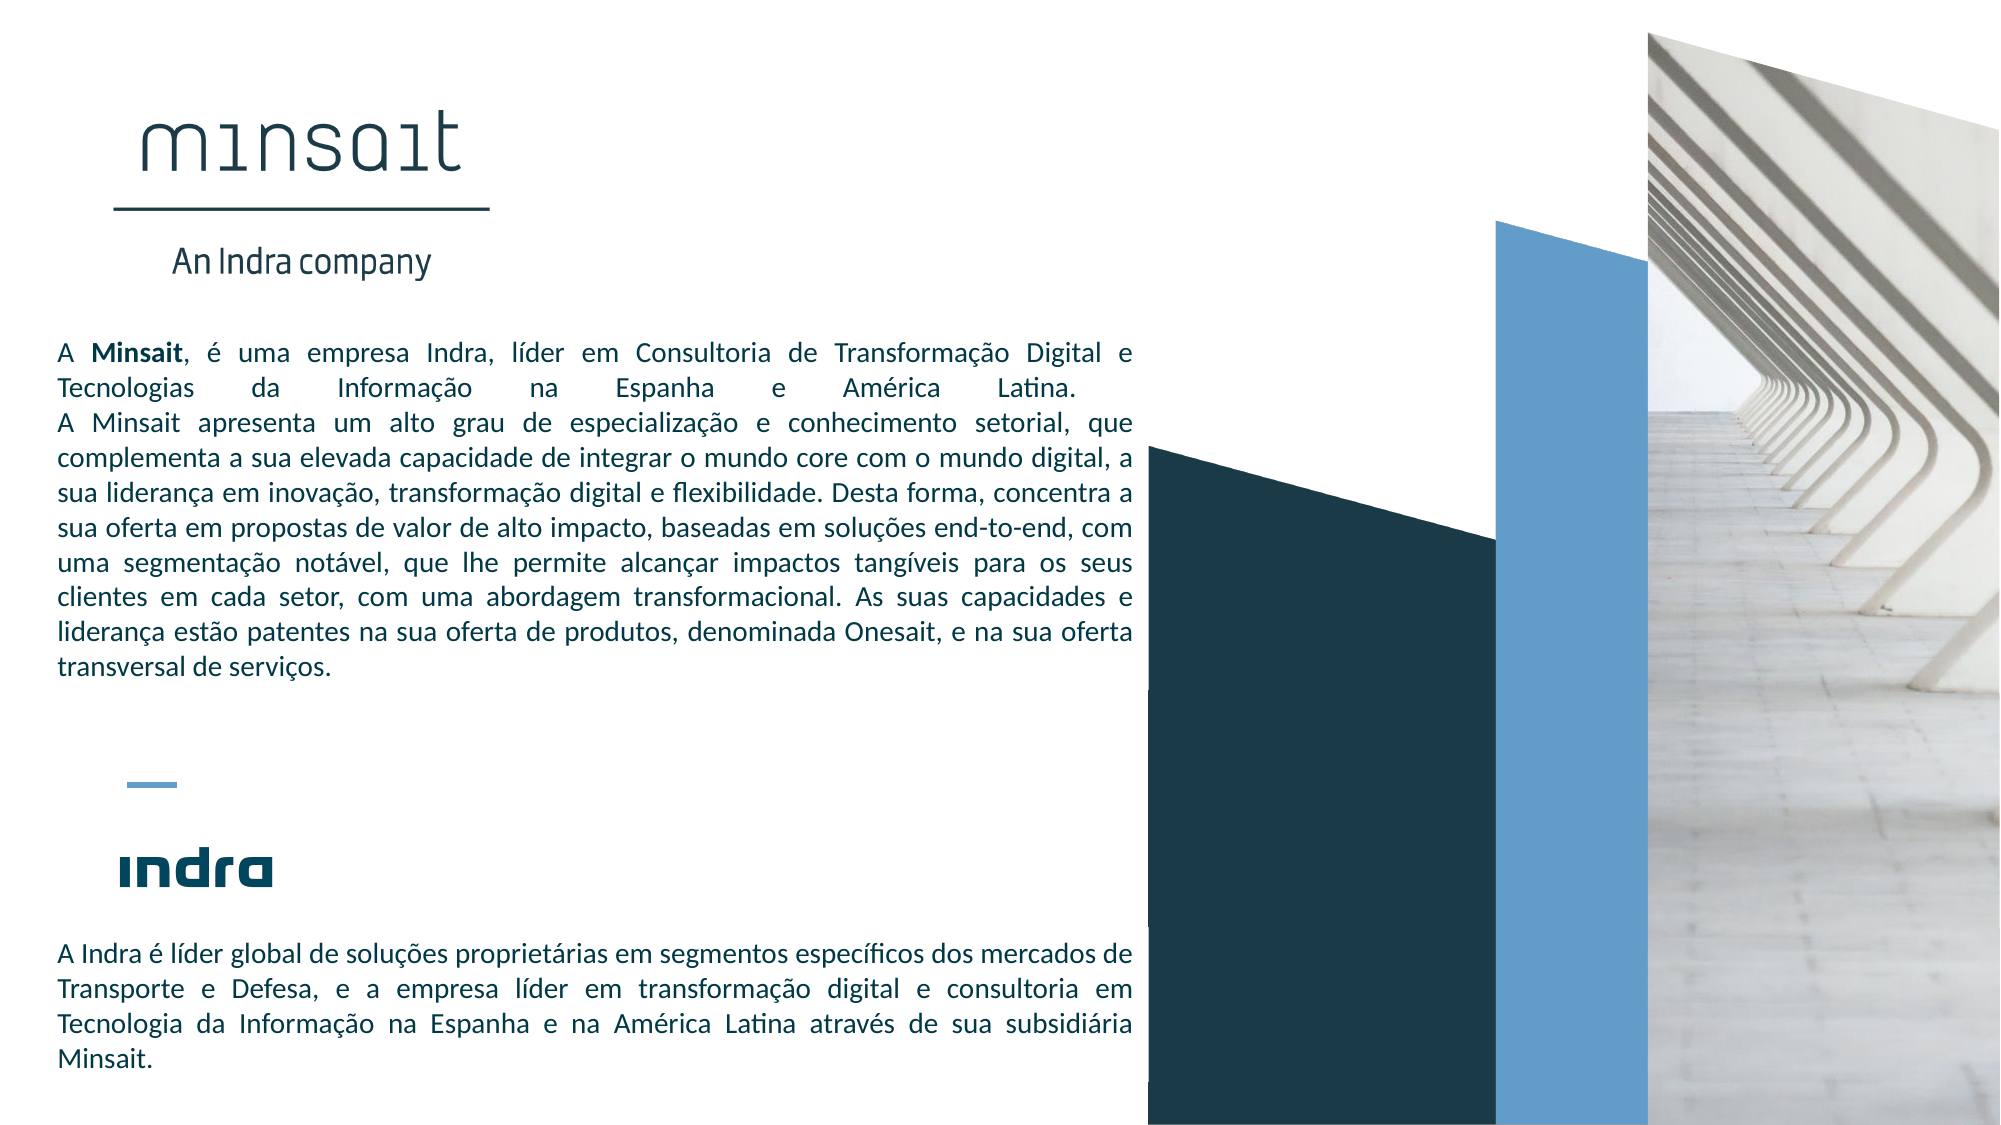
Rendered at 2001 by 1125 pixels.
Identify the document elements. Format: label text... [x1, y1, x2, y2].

text_box [1646, 31, 2000, 1125]
picture [113, 110, 490, 281]
picture [113, 840, 279, 894]
text_box A Minsait, é uma empresa Indra, líder em Consultoria de Transformação Digital e Tecnologias da Informação na Espanha e América Latina. A Minsait apresenta um alto grau de especialização e conhecimento setorial, que complementa a sua elevada capacidade de integrar o mundo core com o mundo digital, a sua liderança em inovação, transformação digital e flexibilidade. Desta forma, concentra a sua oferta em propostas de valor de alto impacto, baseadas em soluções end-to-end, com uma segmentação notável, que lhe permite alcançar impactos tangíveis para os seus clientes em cada setor, com uma abordagem transformacional. As suas capacidades e liderança estão patentes na sua oferta de produtos, denominada Onesait, e na sua oferta transversal de serviços. [41, 325, 1148, 691]
text_box A Indra é líder global de soluções proprietárias em segmentos específicos dos mercados de Transporte e Defesa, e a empresa líder em transformação digital e consultoria em Tecnologia da Informação na Espanha e na América Latina através de sua subsidiária Minsait. [41, 926, 1148, 1083]
picture [1148, 220, 1848, 1125]
